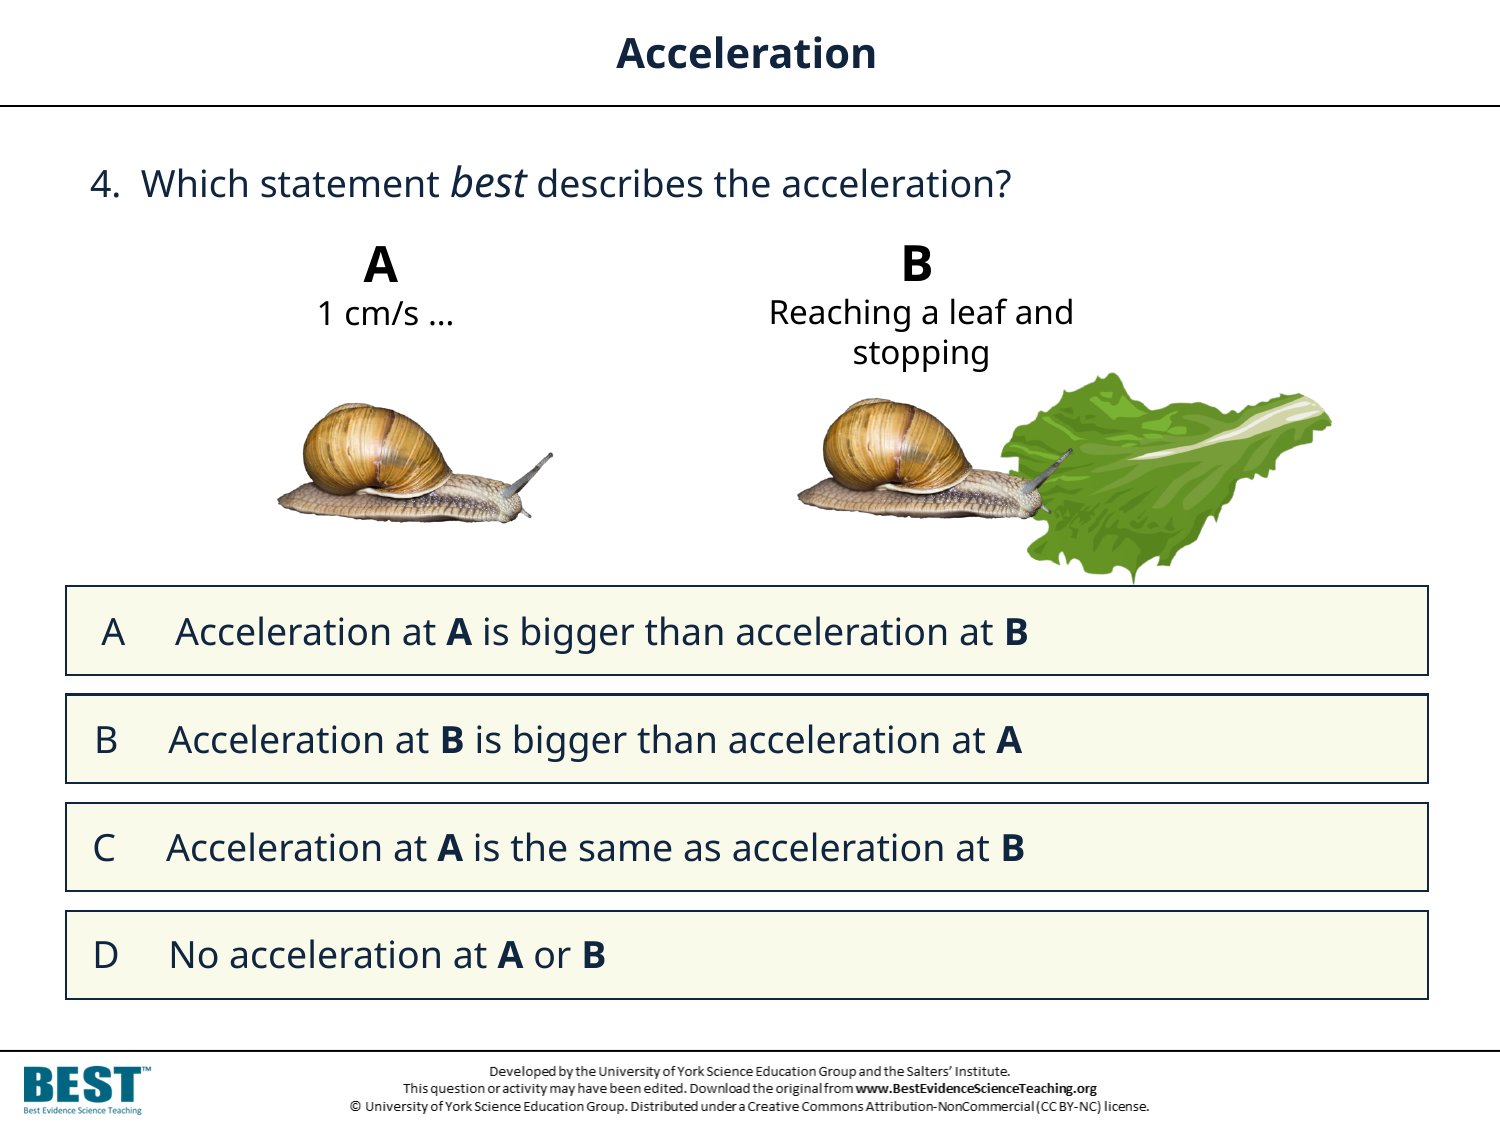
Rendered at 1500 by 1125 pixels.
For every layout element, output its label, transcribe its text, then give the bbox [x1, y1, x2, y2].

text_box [219, 223, 1294, 601]
picture [0, 105, 1500, 1125]
text_box Acceleration [23, 4, 1471, 99]
